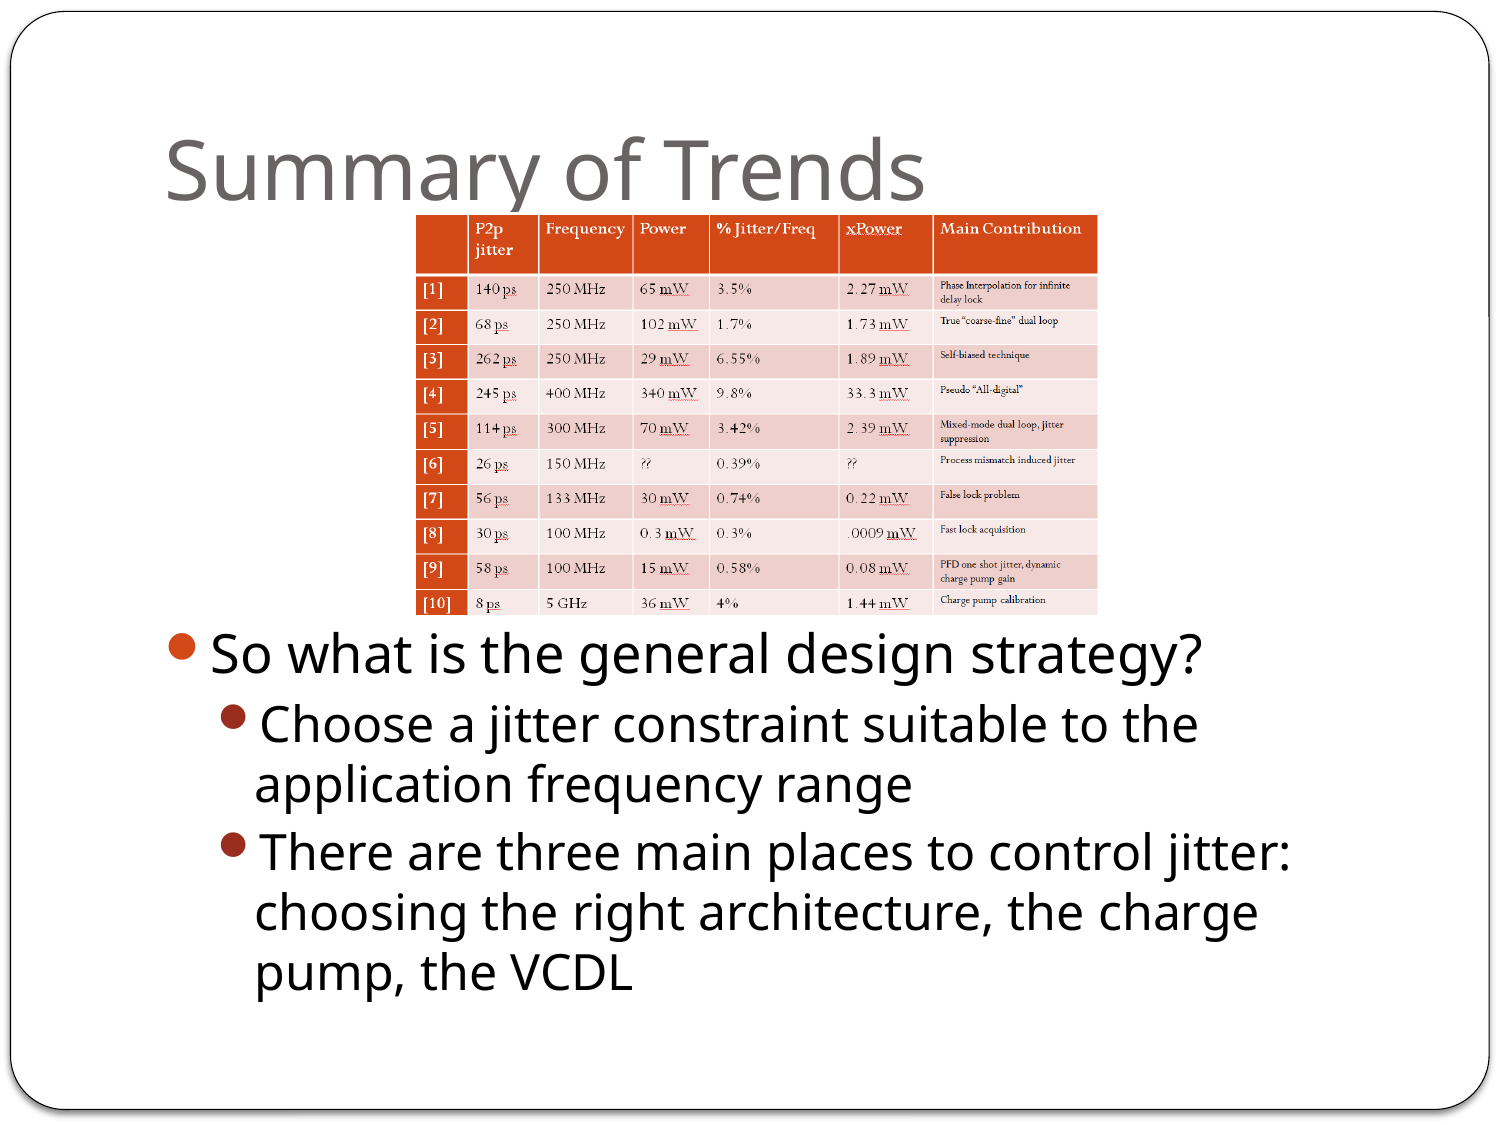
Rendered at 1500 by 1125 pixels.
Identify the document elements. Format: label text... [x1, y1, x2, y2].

title Summary of Trends [150, 45, 1425, 233]
list So what is the general design strategy? Choose a jitter constraint suitable to the application frequency range There are three main places to control jitter: choosing the right architecture, the charge pump, the VCDL [150, 612, 1425, 1100]
picture [412, 212, 1101, 615]
